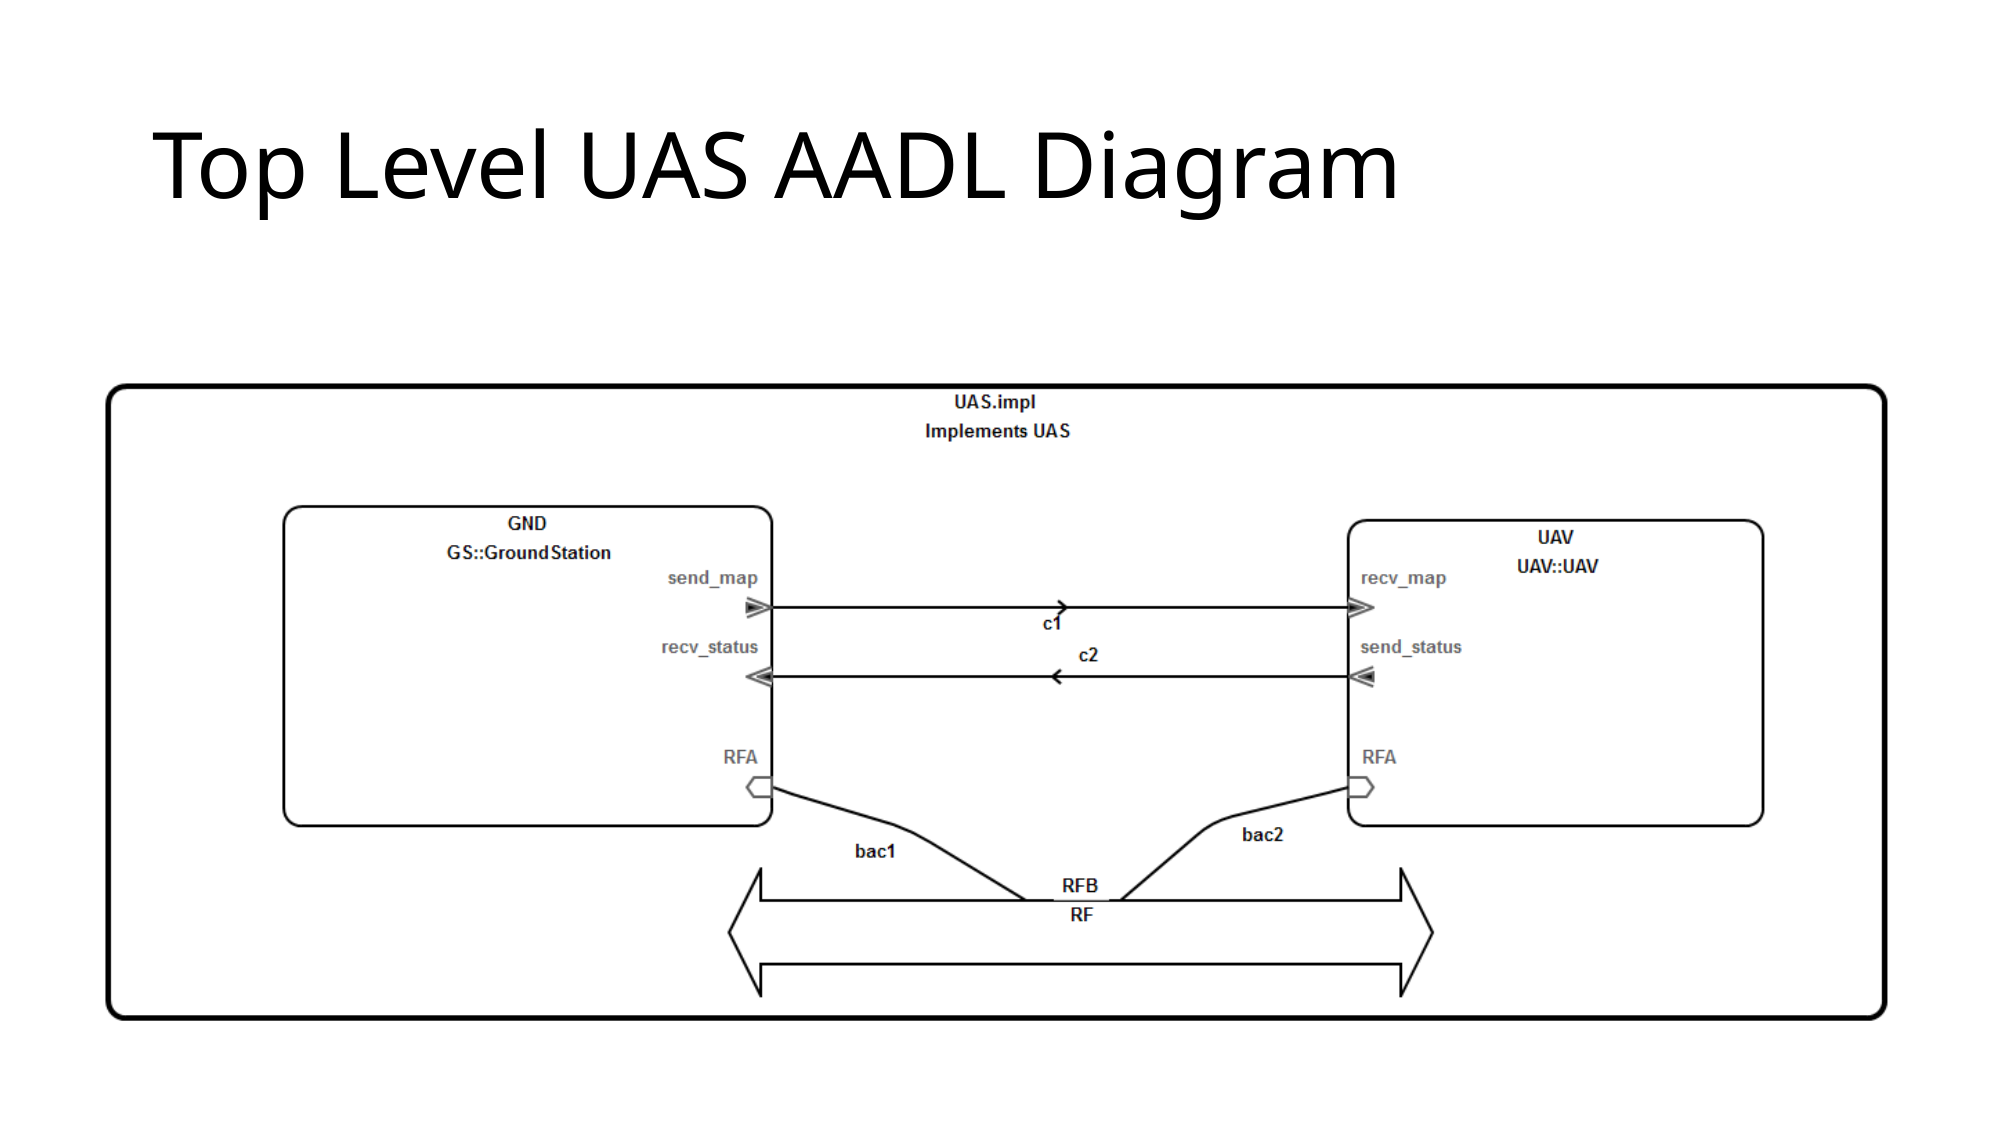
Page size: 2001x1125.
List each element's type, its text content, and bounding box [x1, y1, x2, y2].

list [78, 356, 1983, 1050]
title Top Level UAS AADL Diagram [137, 59, 1863, 278]
